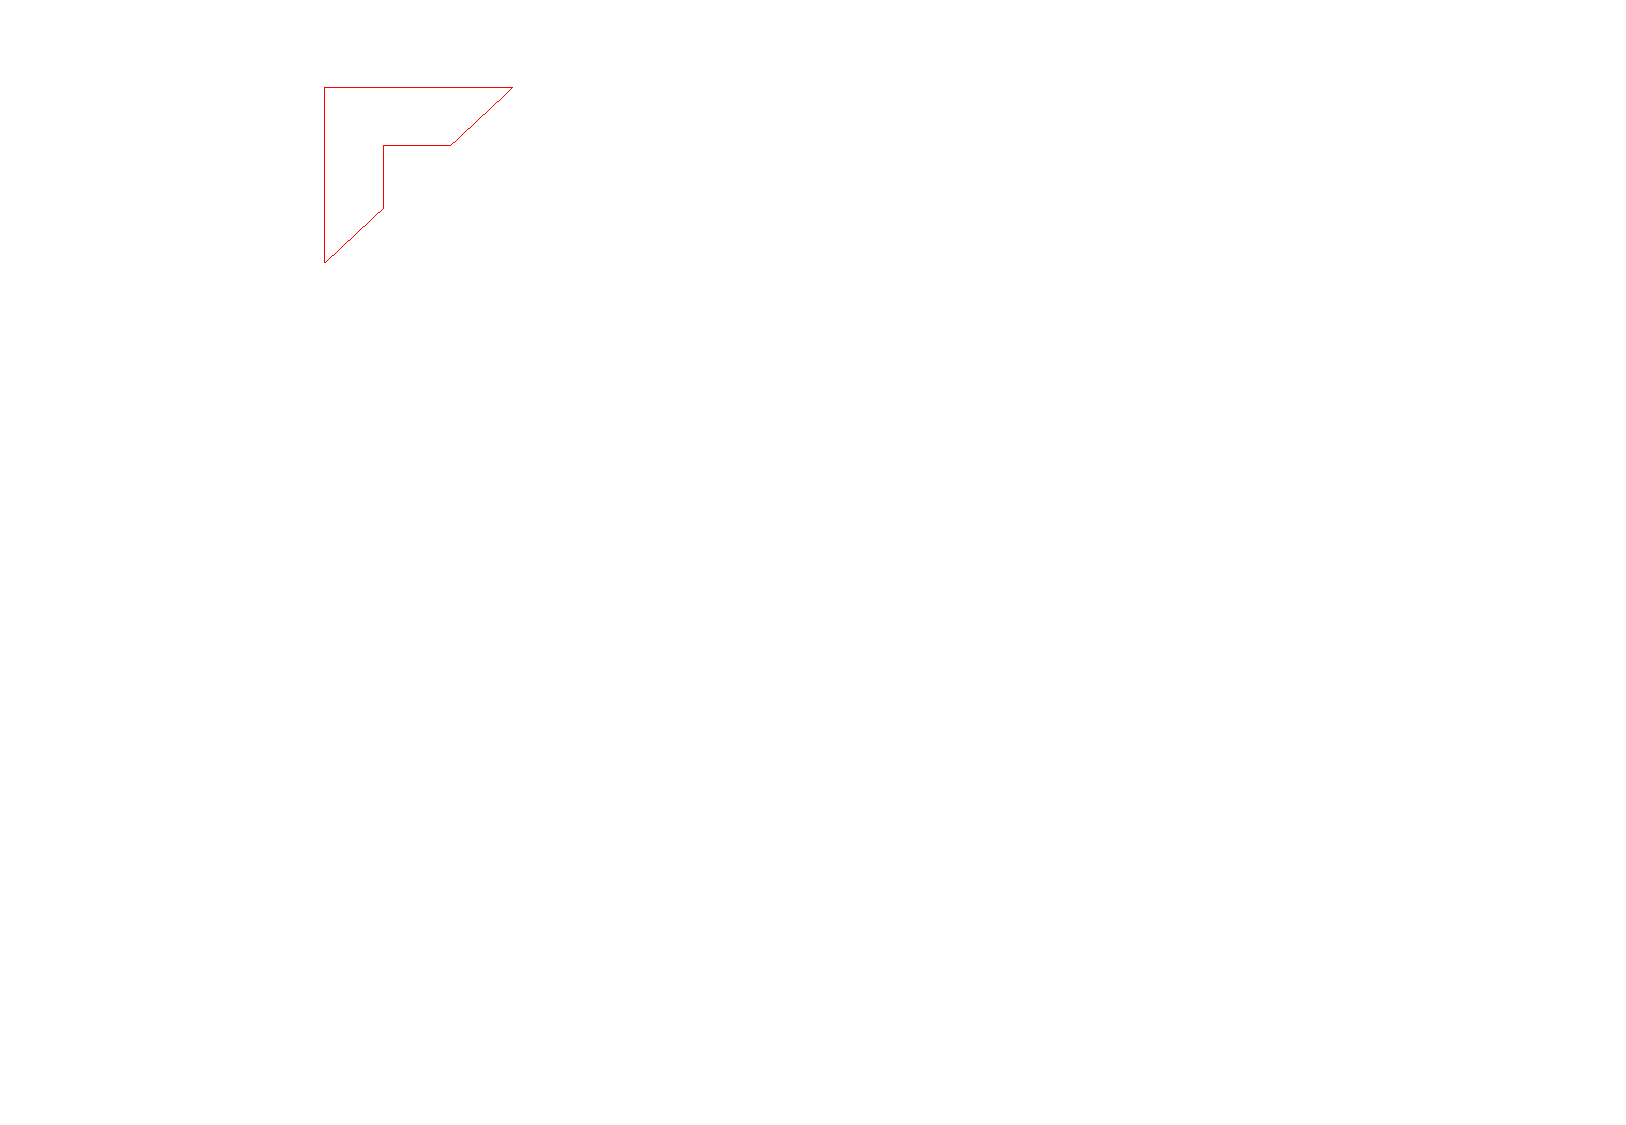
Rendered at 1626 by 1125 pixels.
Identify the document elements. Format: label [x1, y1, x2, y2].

text_box [324, 87, 513, 263]
